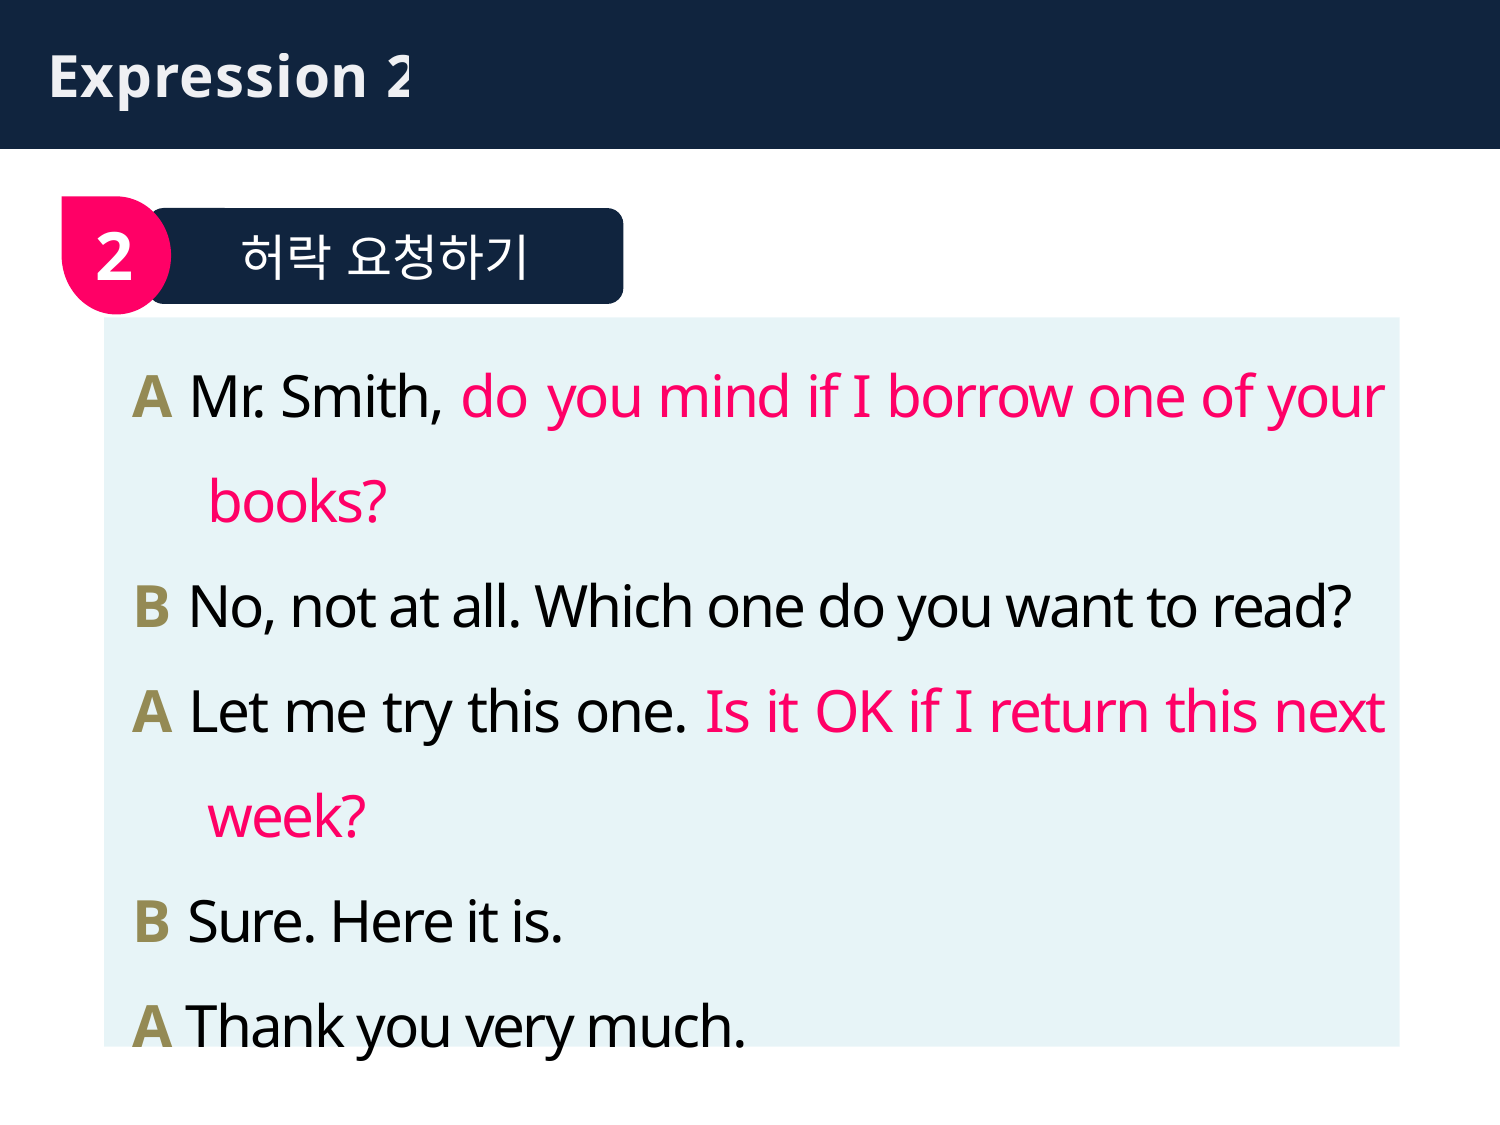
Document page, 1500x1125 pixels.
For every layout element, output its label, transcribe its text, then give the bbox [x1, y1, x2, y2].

text_box A Mr. Smith, do you mind if I borrow one of your books? B No, not at all. Which one do you want to read? A Let me try this one. Is it OK if I return this next week? B Sure. Here it is. A Thank you very much. [102, 315, 1402, 1049]
text_box 2 [80, 206, 152, 302]
text_box [59, 194, 174, 317]
text_box 허락 요청하기 [153, 205, 626, 307]
text_box Expression 2 [0, 0, 1500, 151]
